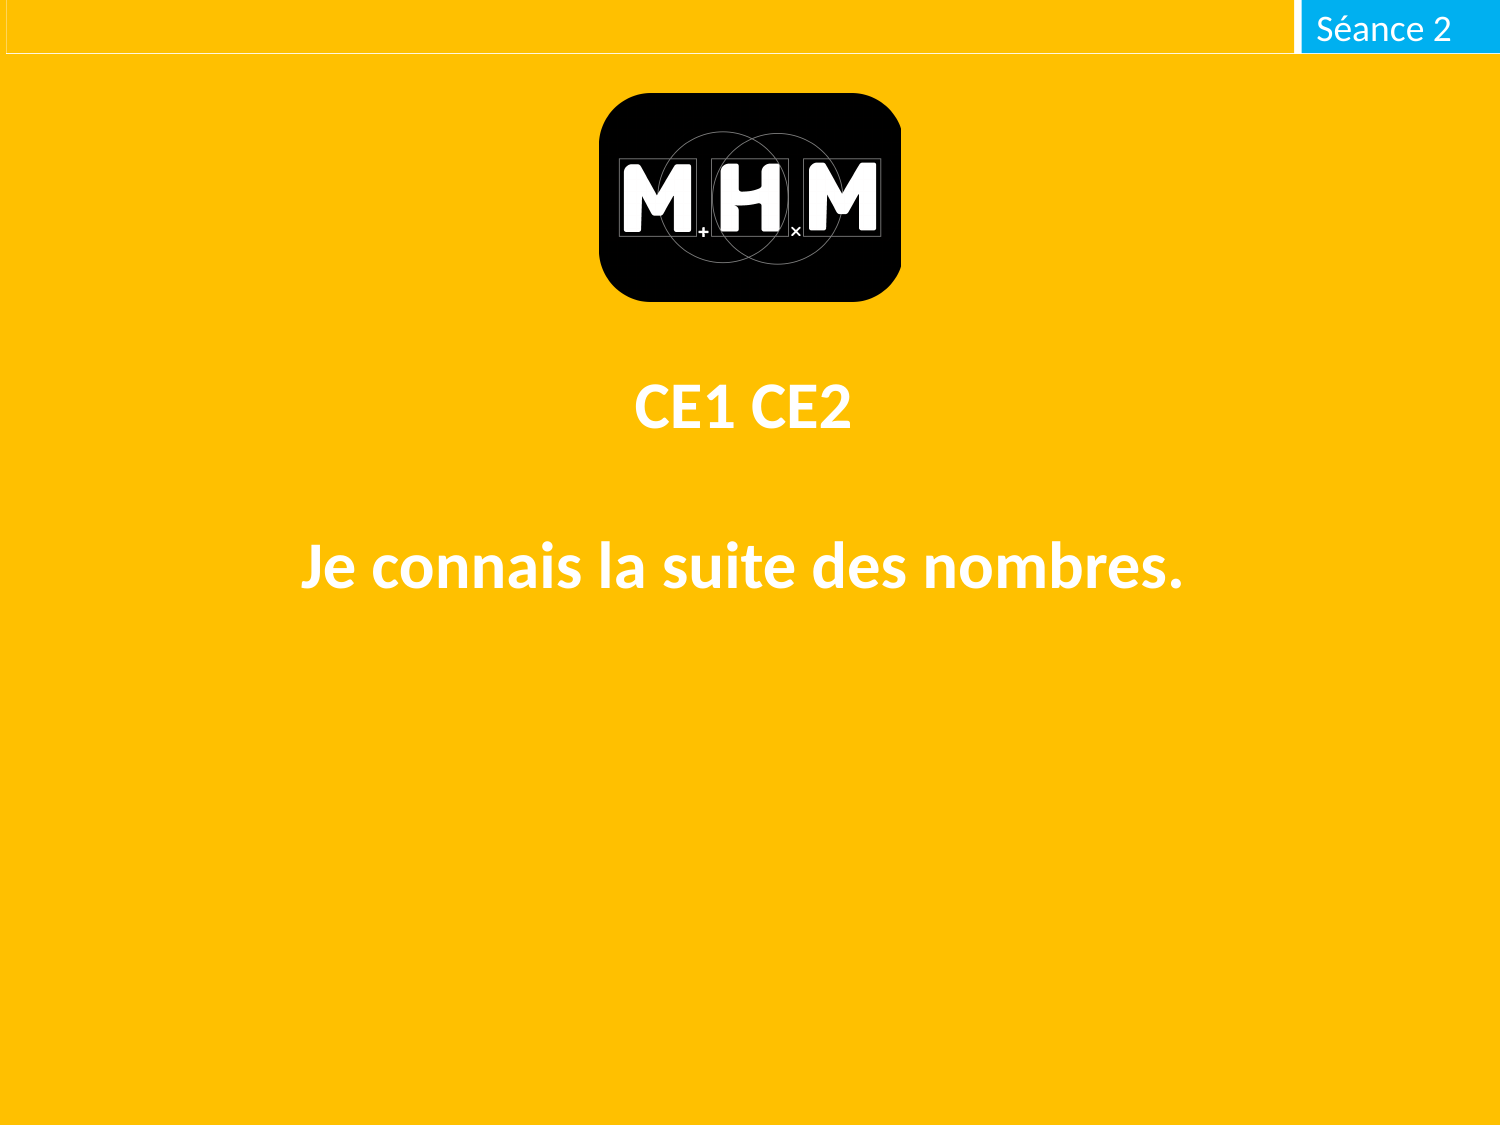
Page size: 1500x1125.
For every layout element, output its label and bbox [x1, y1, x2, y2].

text_box [0, 54, 1500, 1125]
